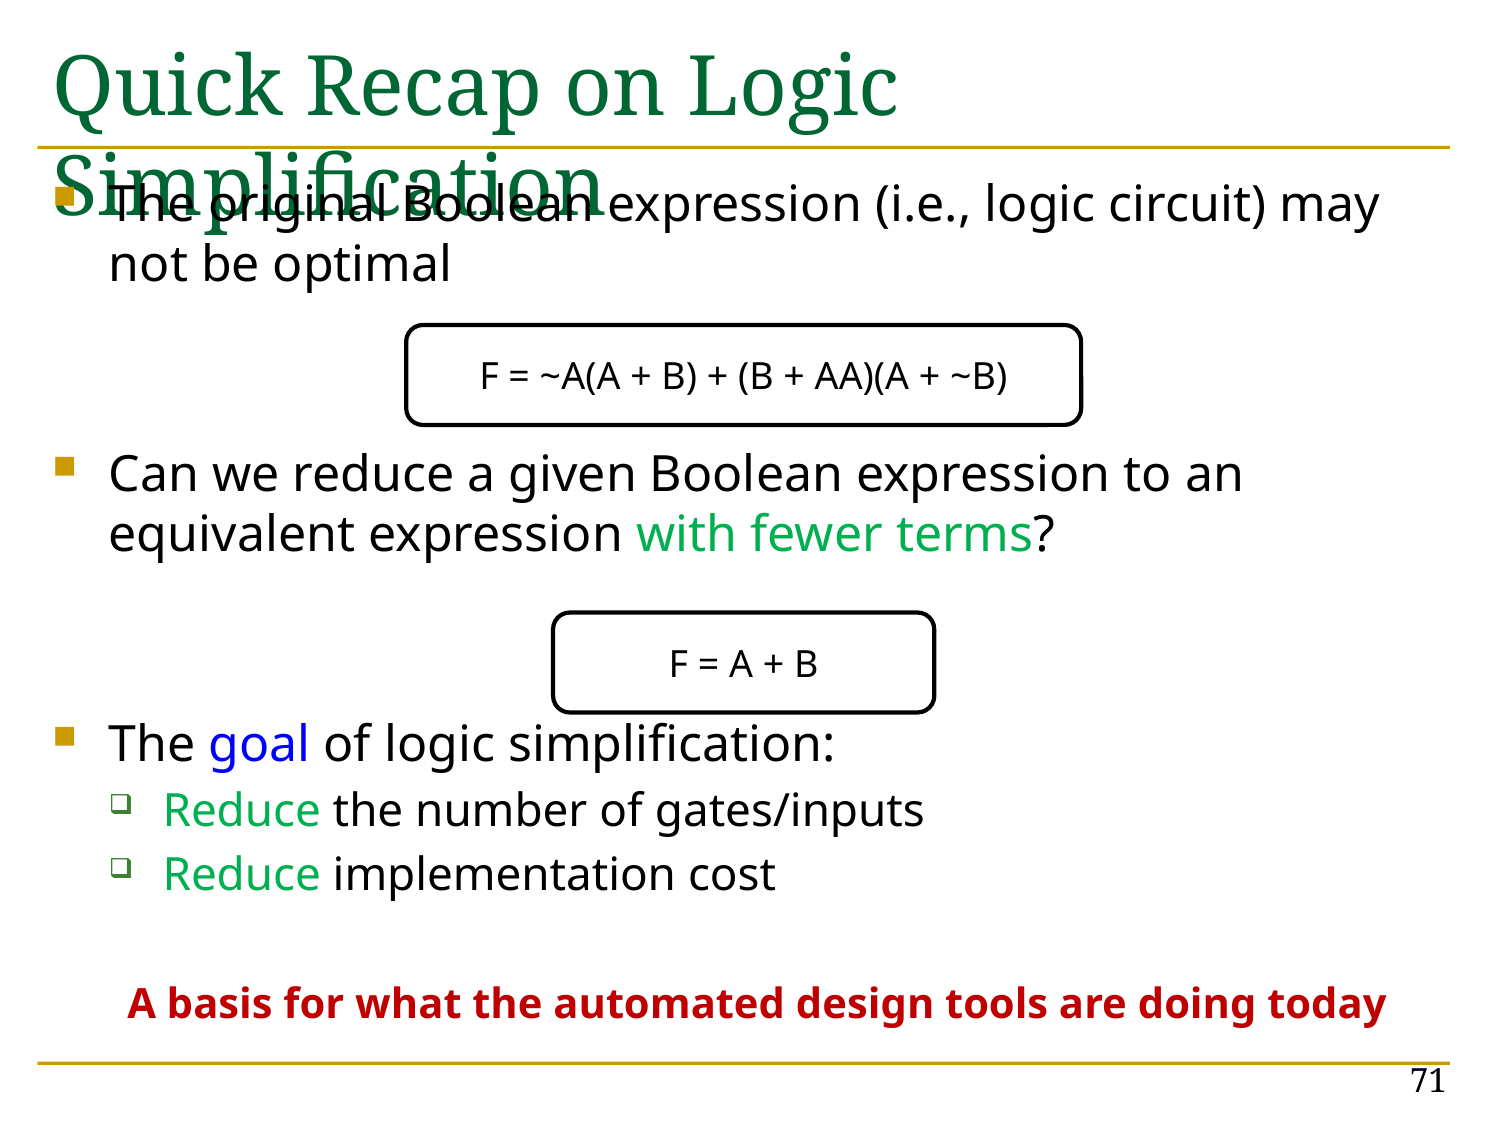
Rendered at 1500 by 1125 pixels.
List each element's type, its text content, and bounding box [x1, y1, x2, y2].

slide_number 71 [1111, 1036, 1462, 1112]
list The original Boolean expression (i.e., logic circuit) may not be optimal Can we reduce a given Boolean expression to an equivalent expression with fewer terms? The goal of logic simplification: Reduce the number of gates/inputs Reduce implementation cost [37, 163, 1450, 1016]
text_box A basis for what the automated design tools are doing today [112, 969, 1425, 1035]
text_box F = ~A(A + B) + (B + AA)(A + ~B) [404, 322, 1084, 428]
title Quick Recap on Logic Simplification [37, 24, 1450, 163]
text_box F = A + B [550, 610, 937, 715]
